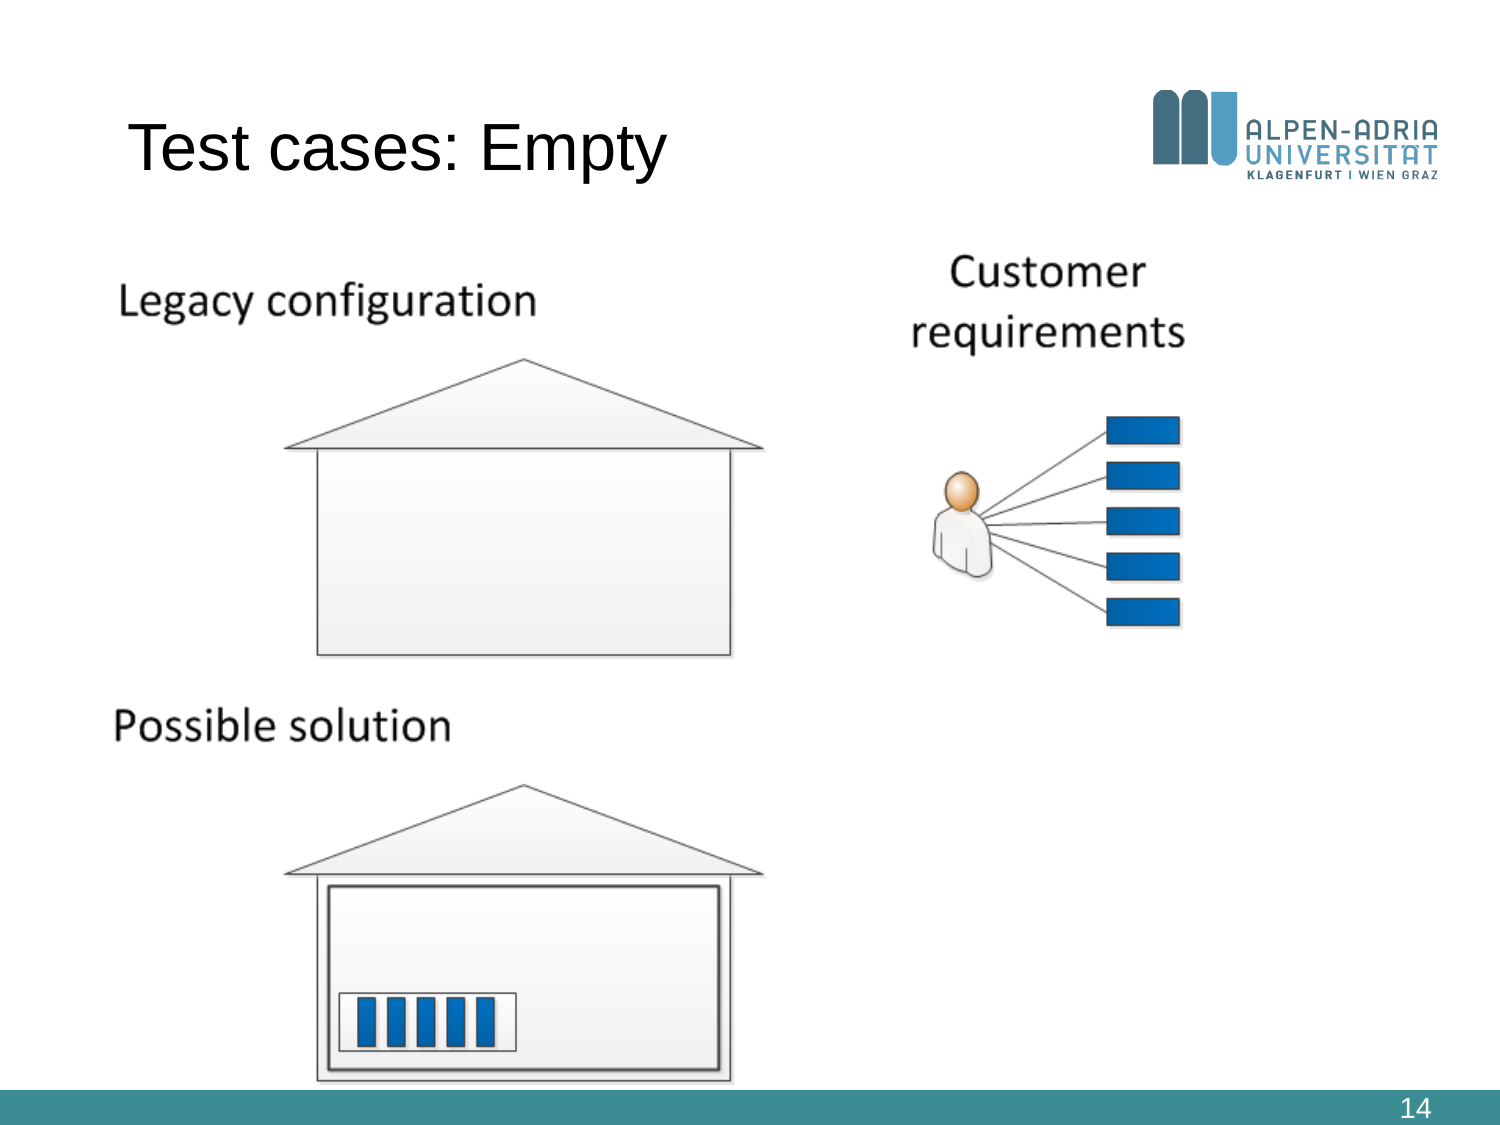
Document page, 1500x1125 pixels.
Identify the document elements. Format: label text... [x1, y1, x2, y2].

picture [1136, 90, 1456, 196]
title Test cases: Empty [112, 91, 1128, 197]
slide_number 14 [1352, 1082, 1447, 1123]
picture [111, 235, 1188, 1085]
